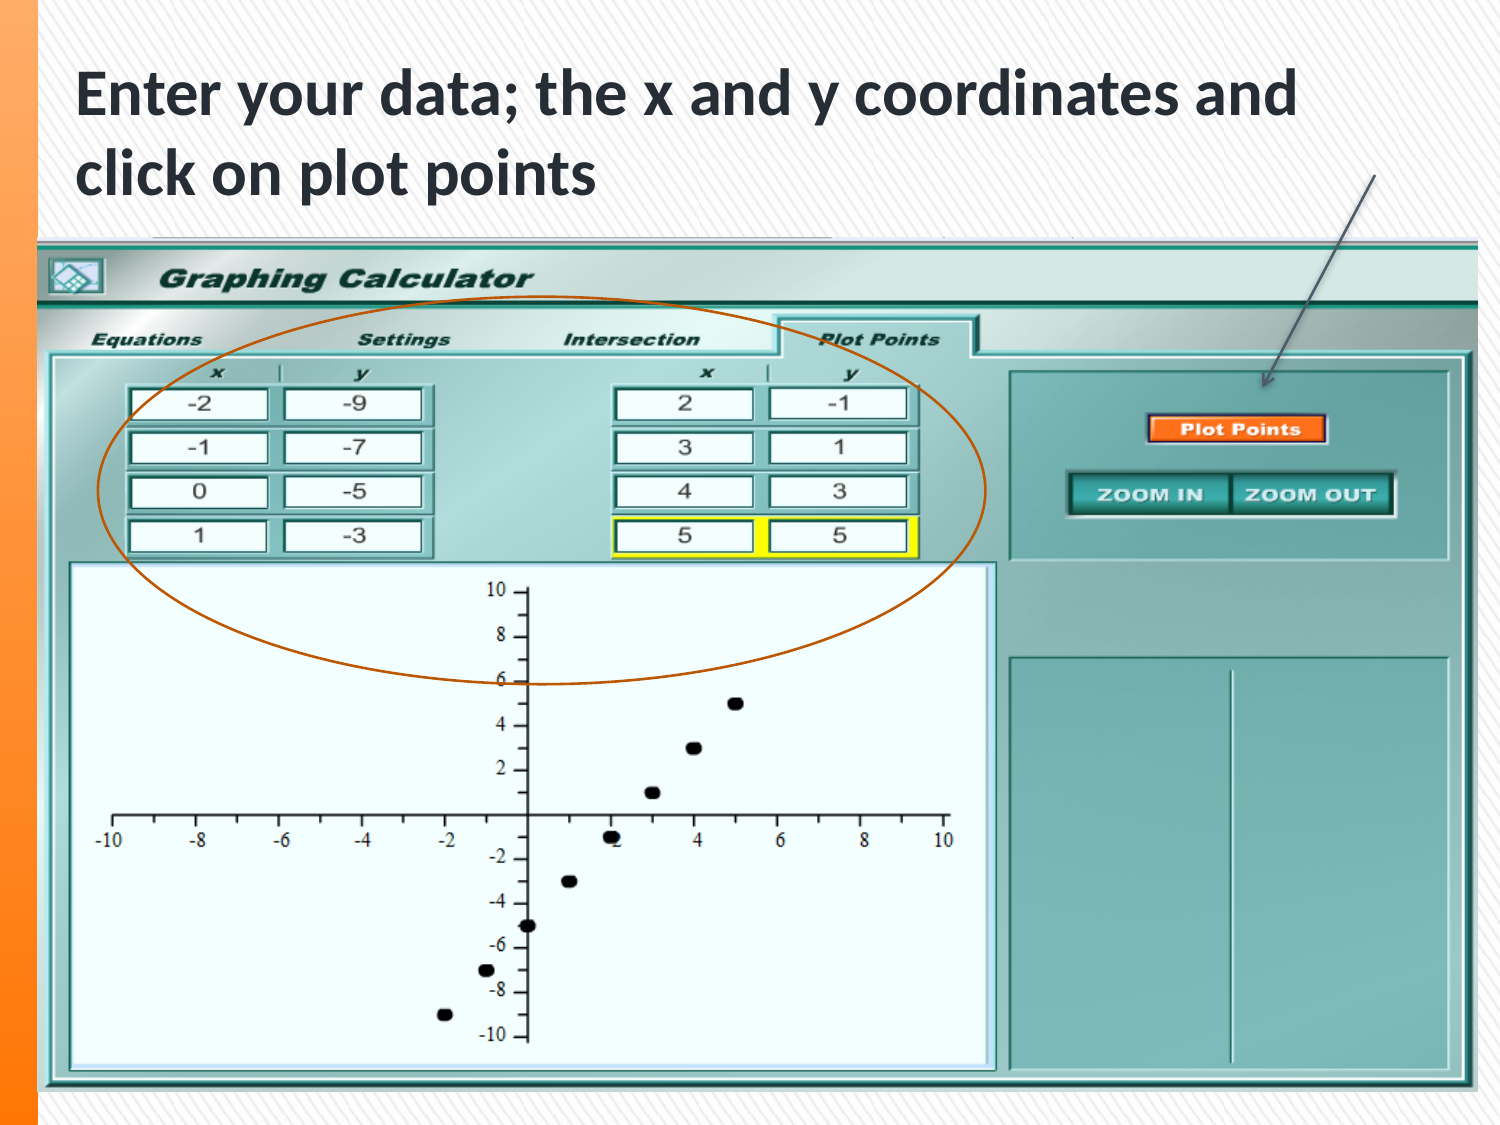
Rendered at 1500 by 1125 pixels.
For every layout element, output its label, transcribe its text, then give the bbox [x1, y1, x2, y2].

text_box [1262, 174, 1376, 388]
picture [37, 237, 1479, 1092]
text_box Enter your data; the x and y coordinates and click on plot points [60, 41, 1388, 217]
